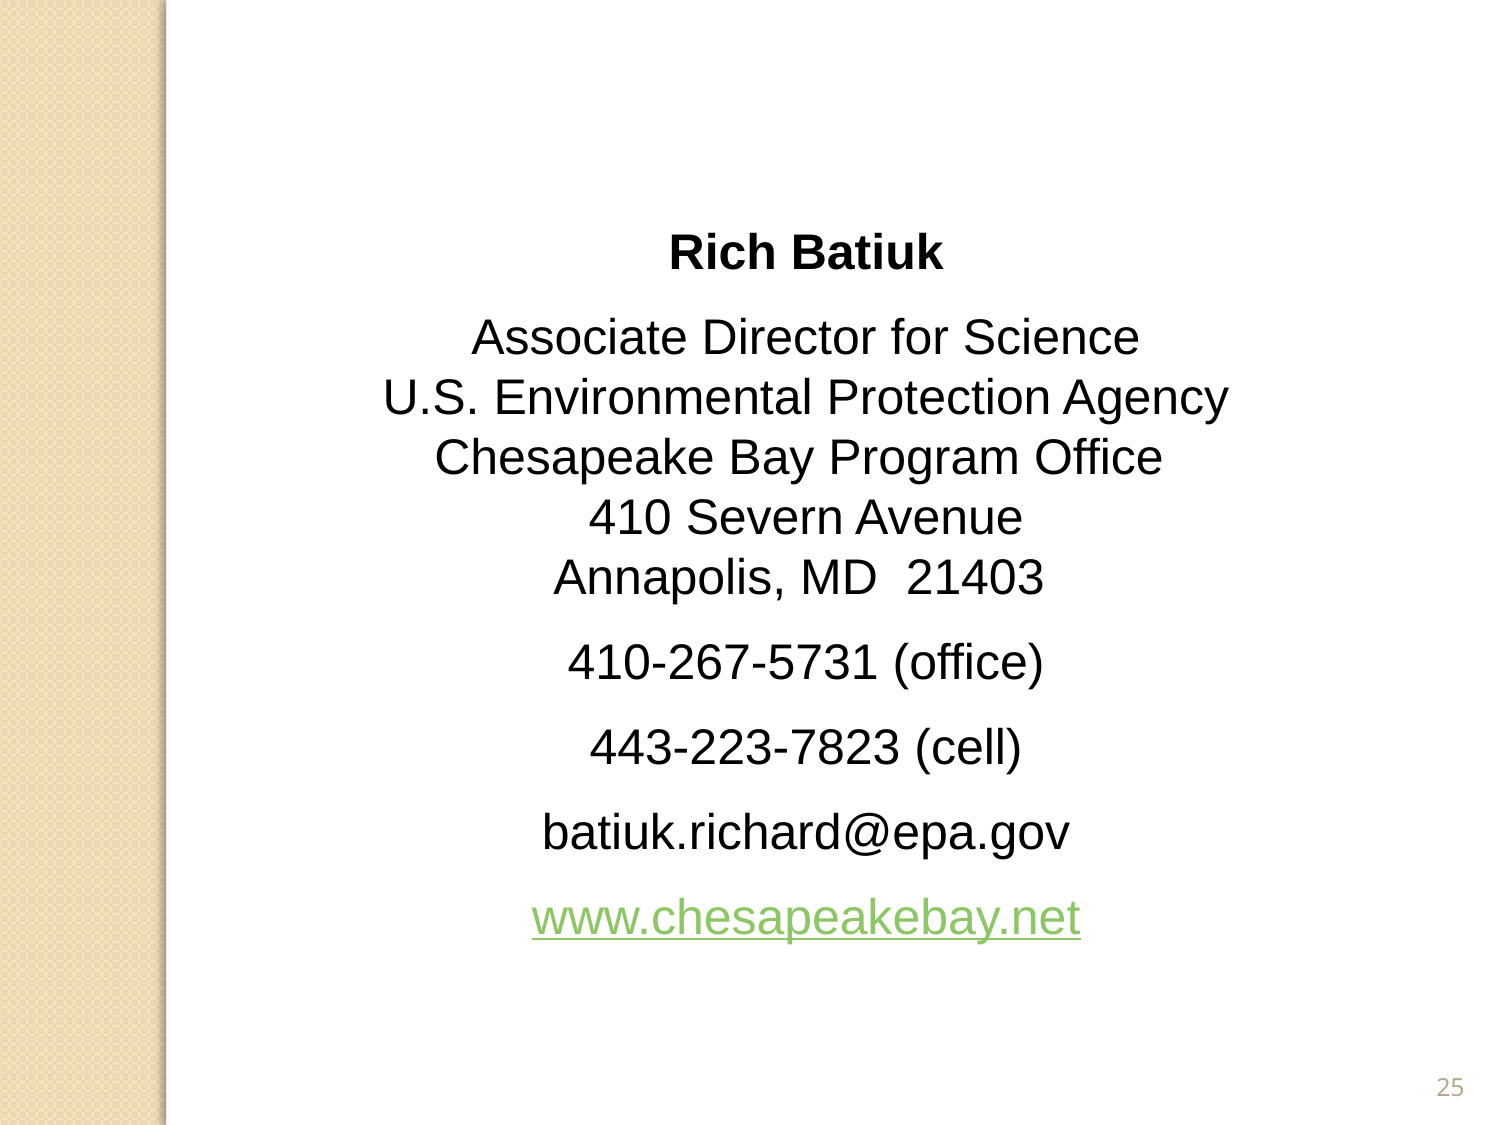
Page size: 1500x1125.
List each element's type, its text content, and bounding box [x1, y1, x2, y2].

slide_number 25 [1413, 1034, 1488, 1113]
text_box Rich Batiuk Associate Director for Science U.S. Environmental Protection Agency Chesapeake Bay Program Office 410 Severn Avenue Annapolis, MD 21403 410-267-5731 (office) 443-223-7823 (cell) batiuk.richard@epa.gov www.chesapeakebay.net [174, 212, 1438, 953]
